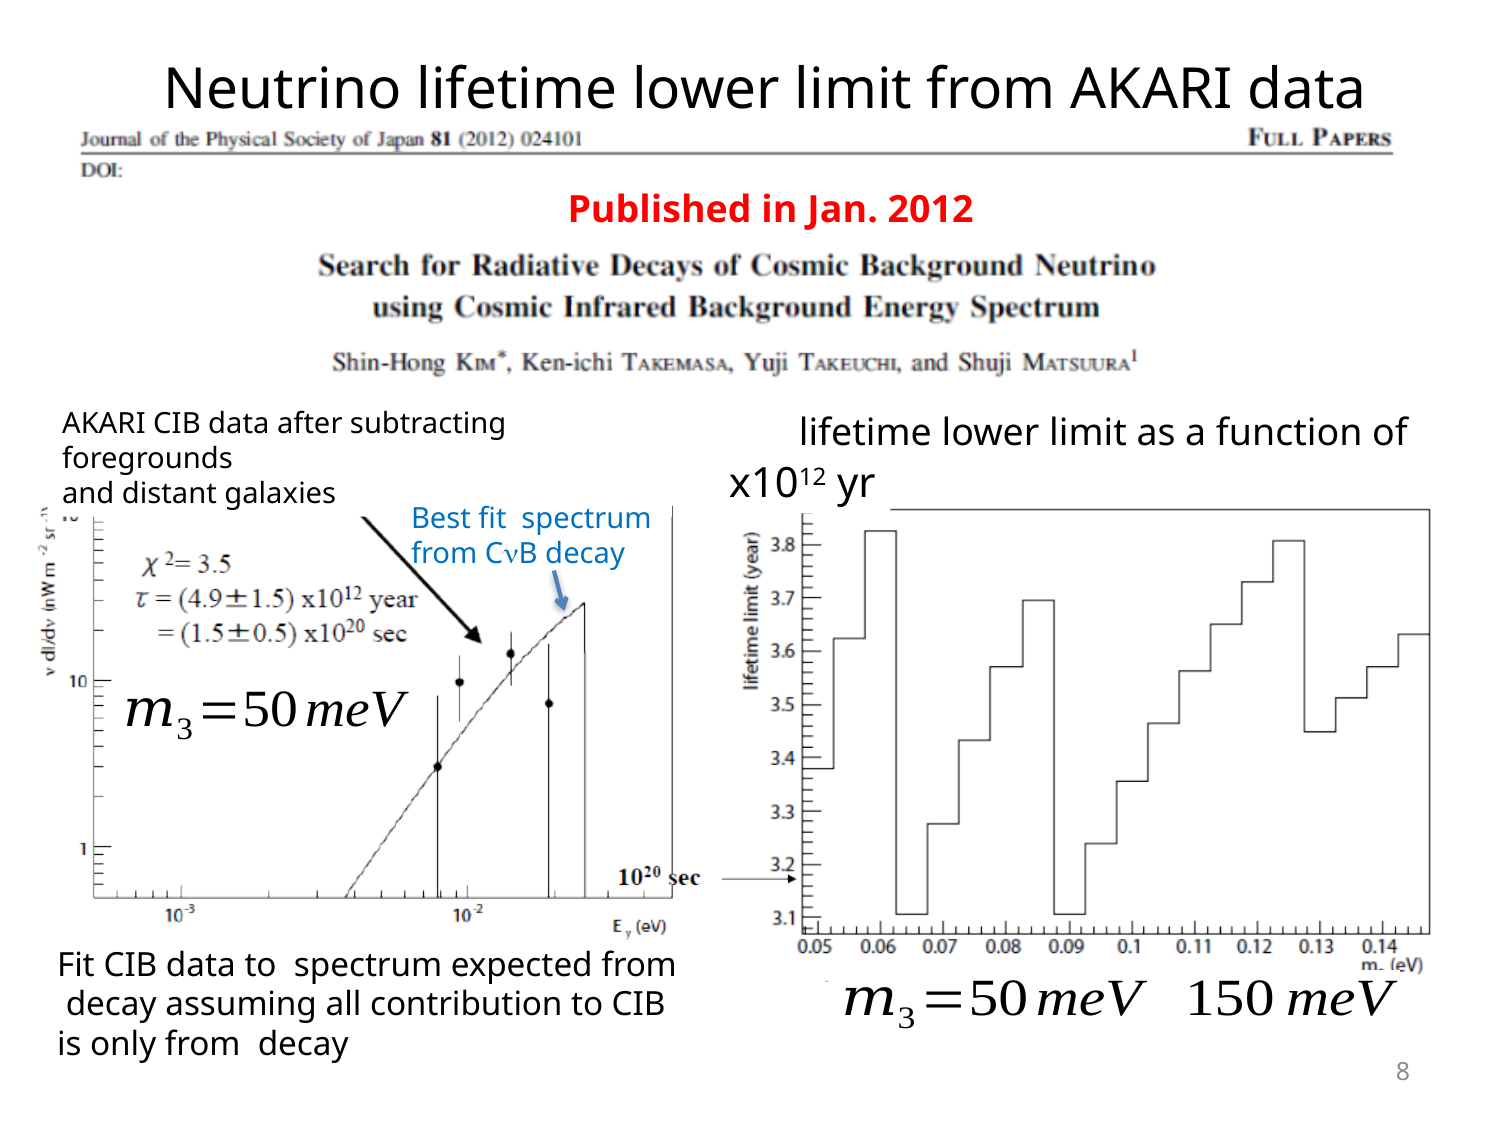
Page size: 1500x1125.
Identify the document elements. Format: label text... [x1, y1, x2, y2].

text_box AKARI CIB data after subtracting foregrounds and distant galaxies [47, 397, 672, 496]
picture [76, 108, 1430, 401]
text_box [553, 570, 565, 612]
slide_number 8 [1074, 1042, 1425, 1103]
picture [29, 448, 1447, 982]
title Neutrino lifetime lower limit from AKARI data [90, 19, 1441, 153]
